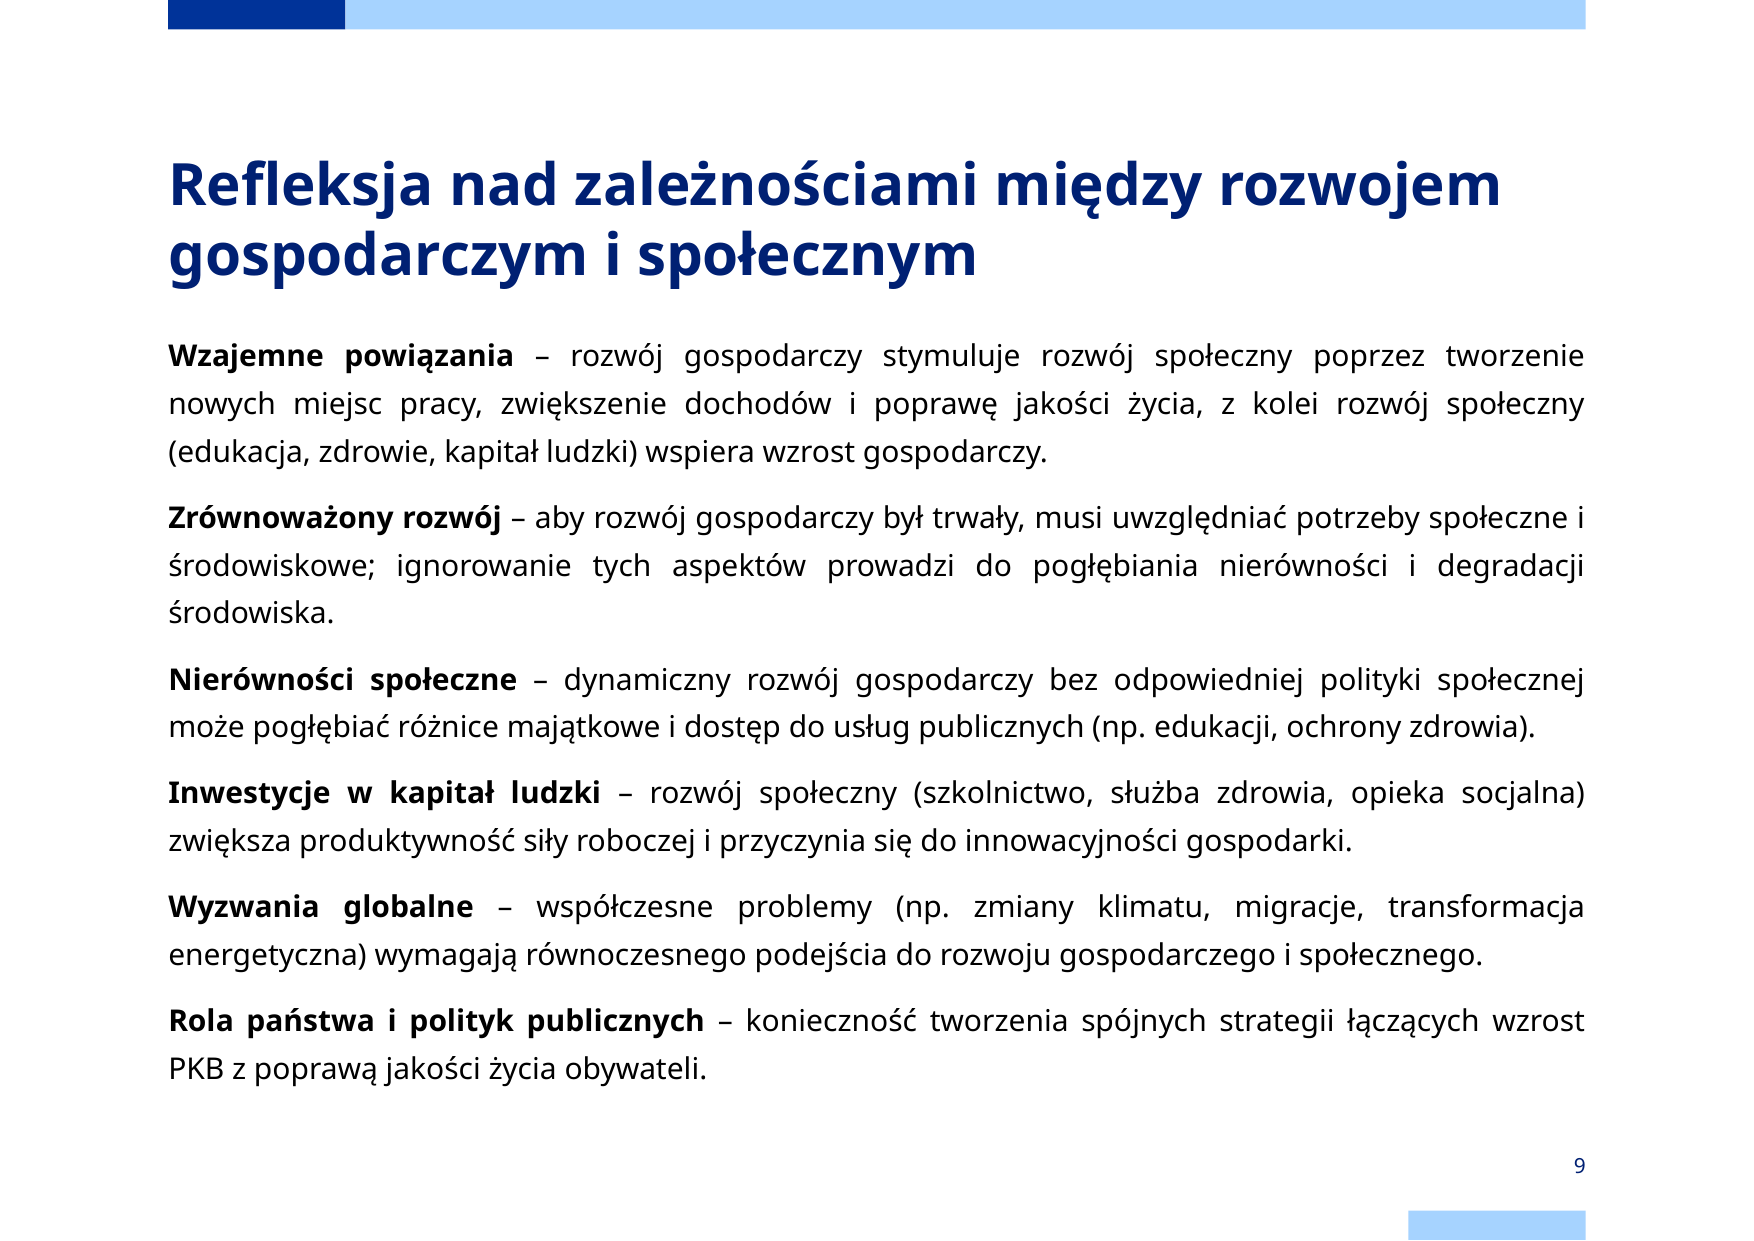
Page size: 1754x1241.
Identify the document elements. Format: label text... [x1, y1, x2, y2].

list Wzajemne powiązania – rozwój gospodarczy stymuluje rozwój społeczny poprzez tworzenie nowych miejsc pracy, zwiększenie dochodów i poprawę jakości życia, z kolei rozwój społeczny (edukacja, zdrowie, kapitał ludzki) wspiera wzrost gospodarczy. Zrównoważony rozwój – aby rozwój gospodarczy był trwały, musi uwzględniać potrzeby społeczne i środowiskowe; ignorowanie tych aspektów prowadzi do pogłębiania nierówności i degradacji środowiska. Nierówności społeczne – dynamiczny rozwój gospodarczy bez odpowiedniej polityki społecznej może pogłębiać różnice majątkowe i dostęp do usług publicznych (np. edukacji, ochrony zdrowia). Inwestycje w kapitał ludzki – rozwój społeczny (szkolnictwo, służba zdrowia, opieka socjalna) zwiększa produktywność siły roboczej i przyczynia się do innowacyjności gospodarki. Wyzwania globalne – współczesne problemy (np. zmiany klimatu, migracje, transformacja energetyczna) wymagają równoczesnego podejścia do rozwoju gospodarczego i społecznego. Rola państwa i polityk publicznych – konieczność tworzenia spójnych strategii łączących wzrost PKB z poprawą jakości życia obywateli. [168, 324, 1586, 1093]
slide_number ‹#› [1408, 1151, 1586, 1182]
title Refleksja nad zależnościami między rozwojem gospodarczym i społecznym [168, 147, 1586, 324]
